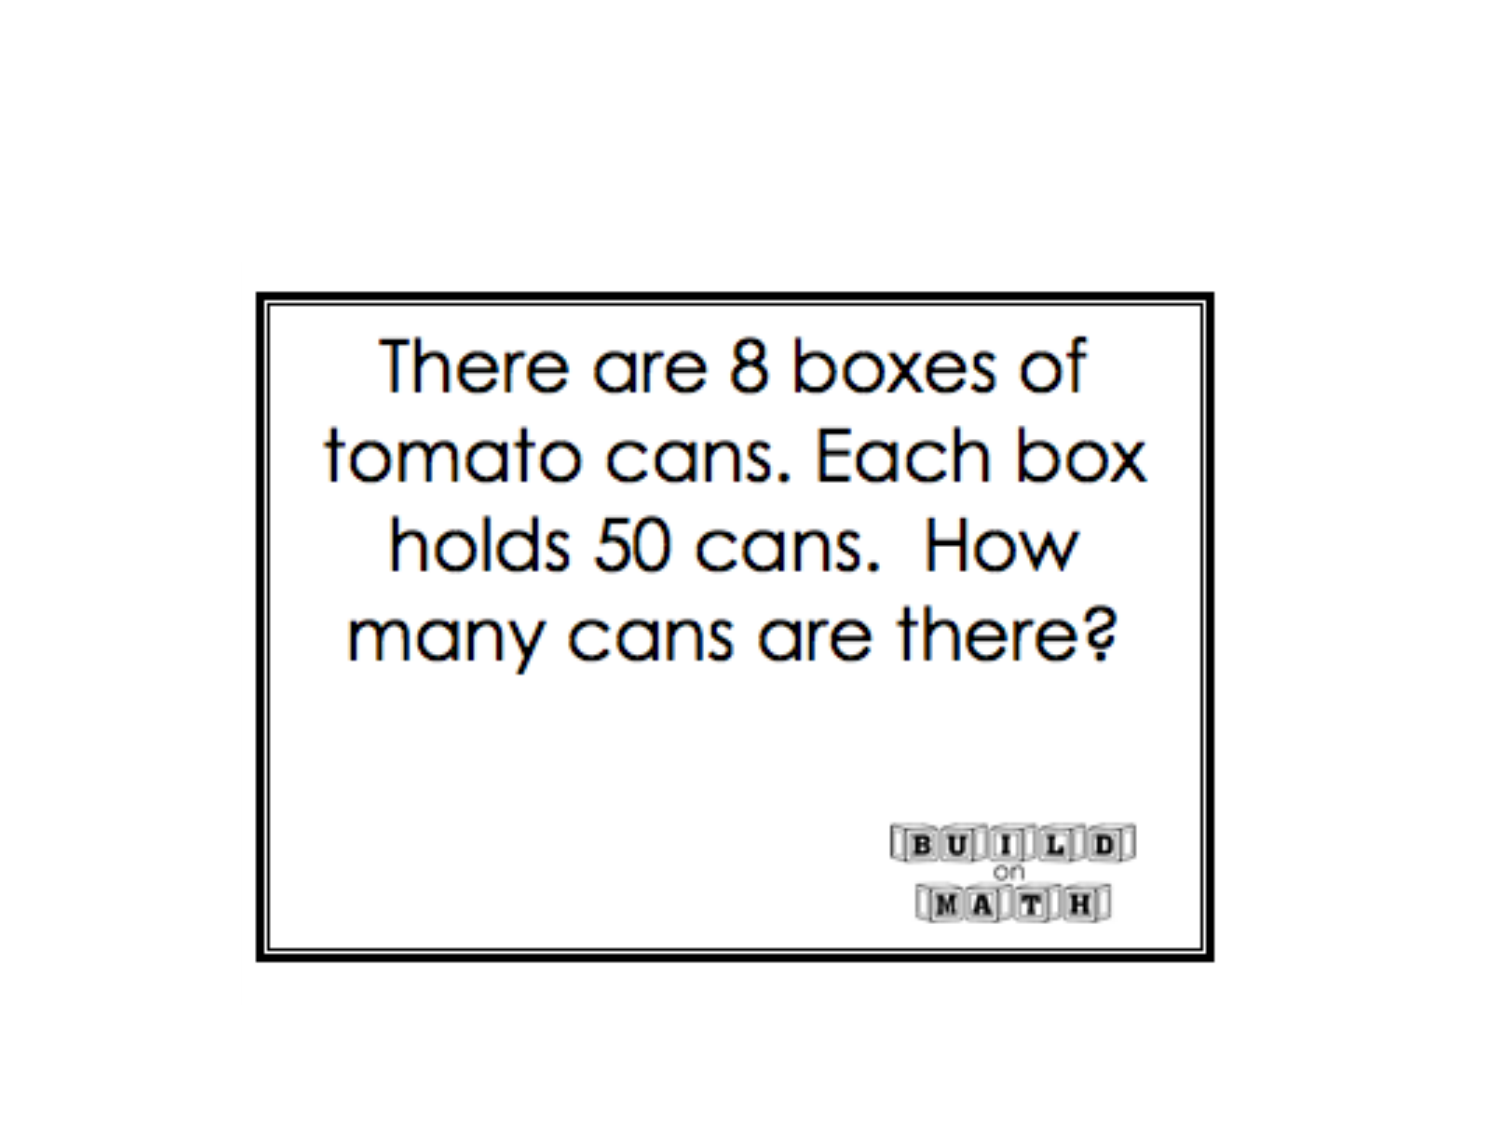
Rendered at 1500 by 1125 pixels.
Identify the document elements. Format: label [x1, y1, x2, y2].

list [74, 262, 1426, 1006]
